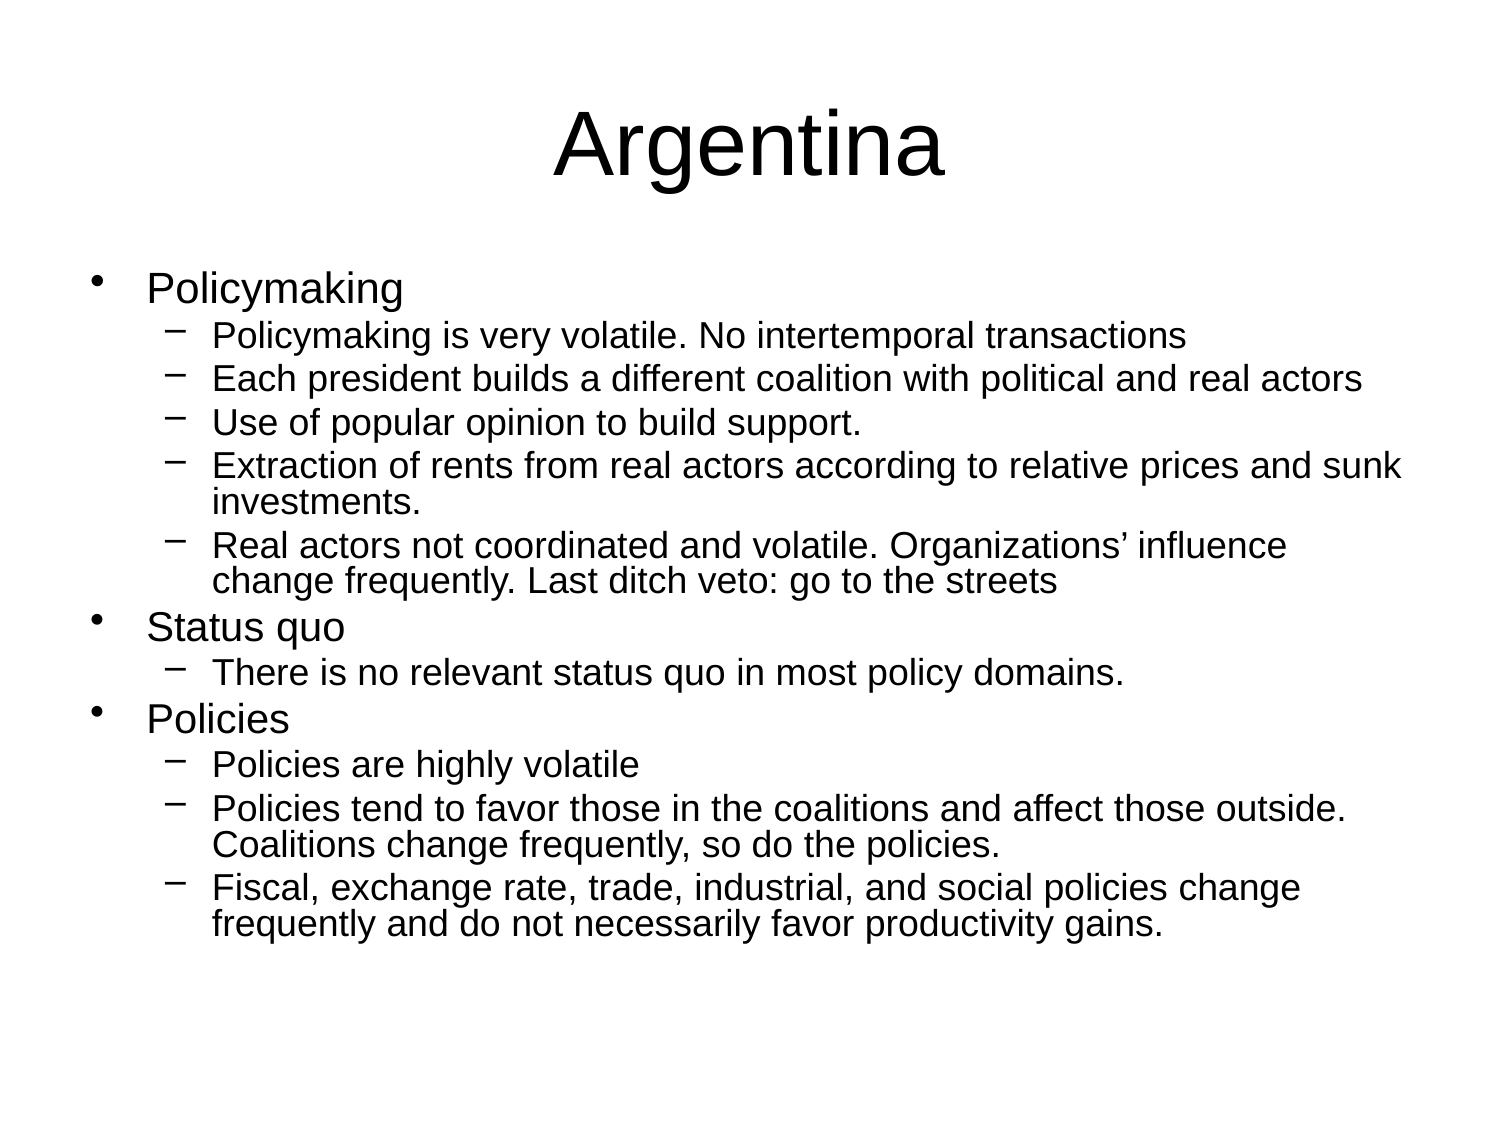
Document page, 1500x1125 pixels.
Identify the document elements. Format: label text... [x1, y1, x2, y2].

list Policymaking Policymaking is very volatile. No intertemporal transactions Each president builds a different coalition with political and real actors Use of popular opinion to build support. Extraction of rents from real actors according to relative prices and sunk investments. Real actors not coordinated and volatile. Organizations’ influence change frequently. Last ditch veto: go to the streets Status quo There is no relevant status quo in most policy domains. Policies Policies are highly volatile Policies tend to favor those in the coalitions and affect those outside. Coalitions change frequently, so do the policies. Fiscal, exchange rate, trade, industrial, and social policies change frequently and do not necessarily favor productivity gains. [74, 262, 1426, 1006]
title Argentina [74, 44, 1426, 233]
